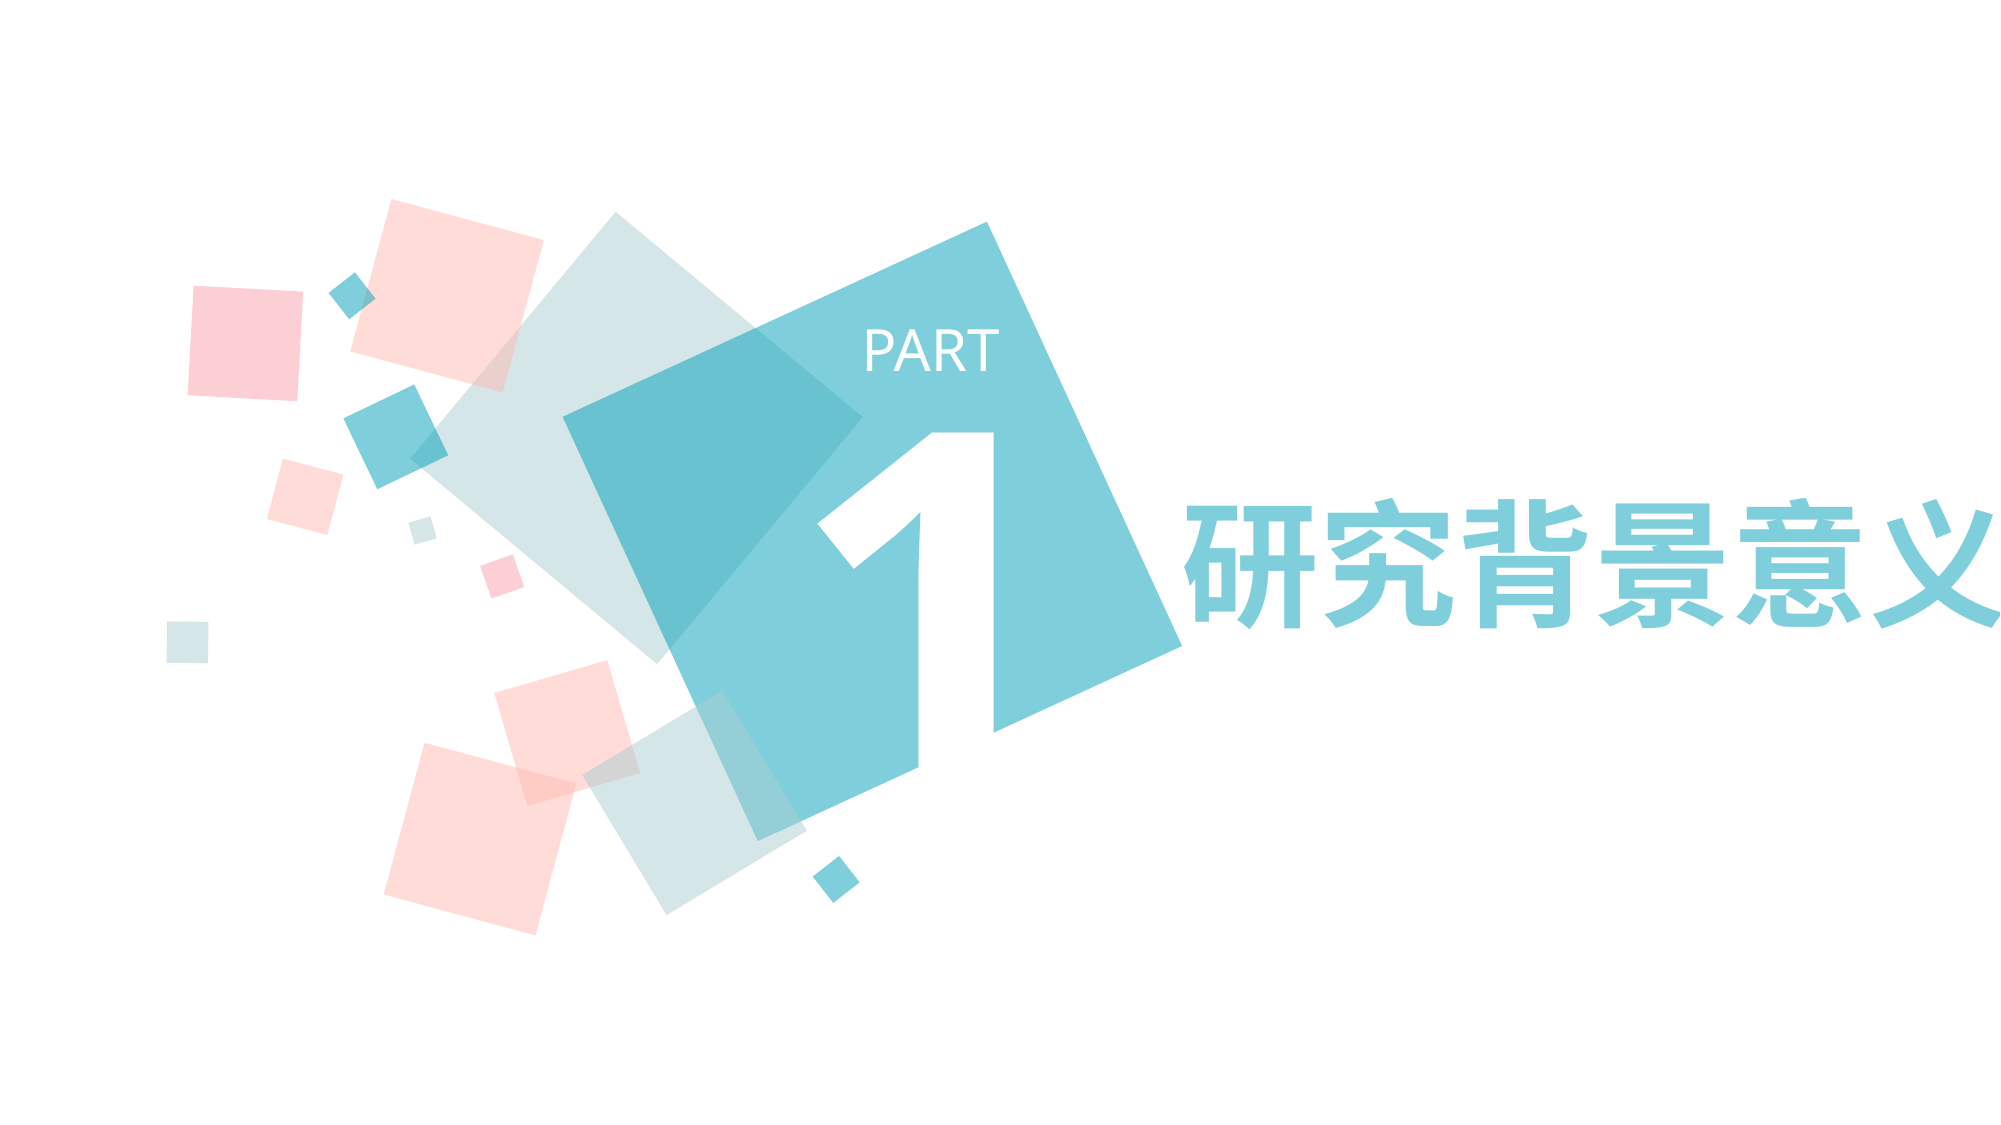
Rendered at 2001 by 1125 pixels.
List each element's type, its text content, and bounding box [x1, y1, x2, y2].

text_box 1 [773, 283, 1088, 896]
text_box PART [846, 305, 1015, 391]
text_box 研究背景意义 [1166, 471, 2000, 652]
